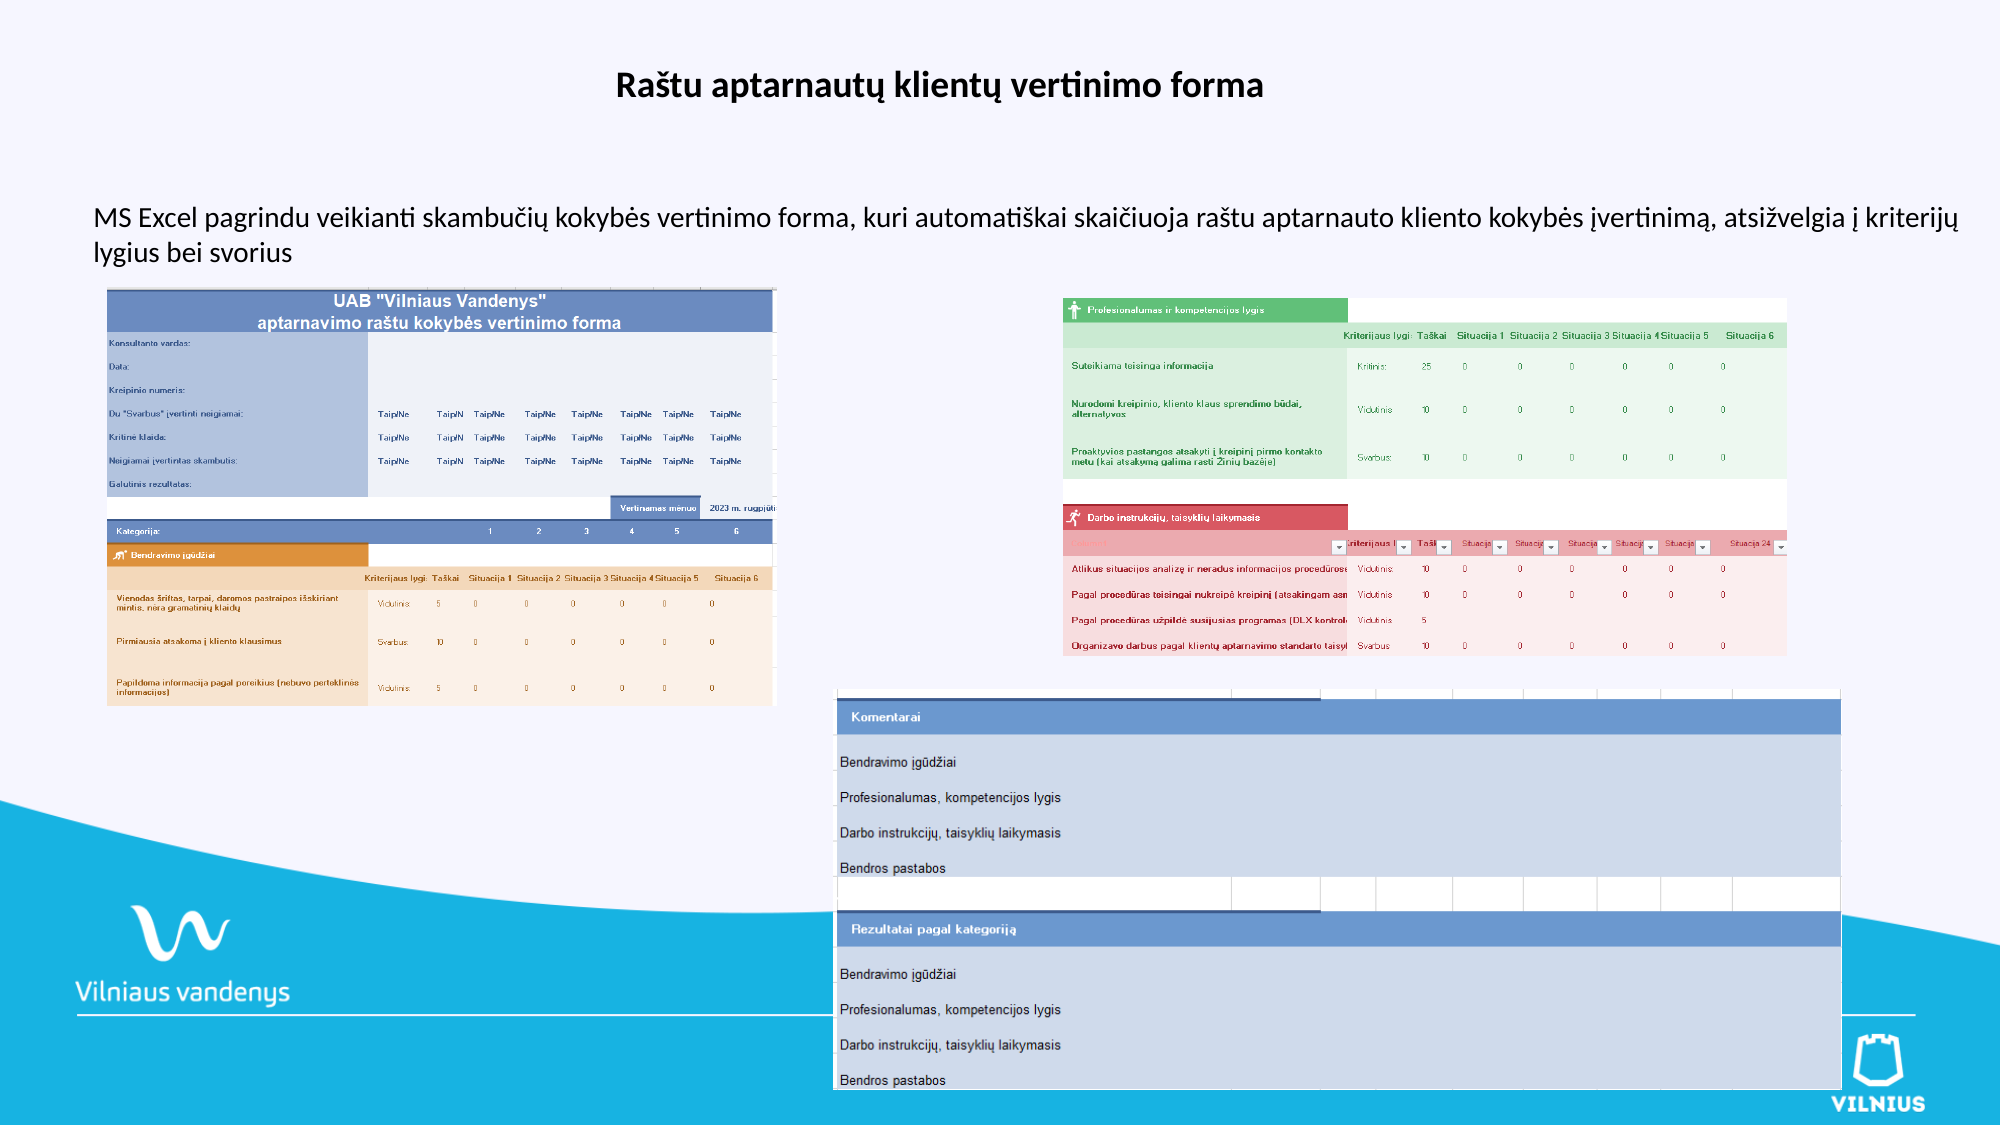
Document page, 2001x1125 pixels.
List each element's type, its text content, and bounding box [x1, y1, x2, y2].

picture [0, 689, 2000, 1125]
picture [1063, 298, 1787, 656]
text_box Raštu aptarnautų klientų vertinimo forma [573, 52, 1308, 113]
picture [107, 286, 777, 706]
text_box MS Excel pagrindu veikianti skambučių kokybės vertinimo forma, kuri automatiškai skaičiuoja raštu aptarnauto kliento kokybės įvertinimą, atsižvelgia į kriterijų lygius bei svorius [78, 191, 2000, 276]
